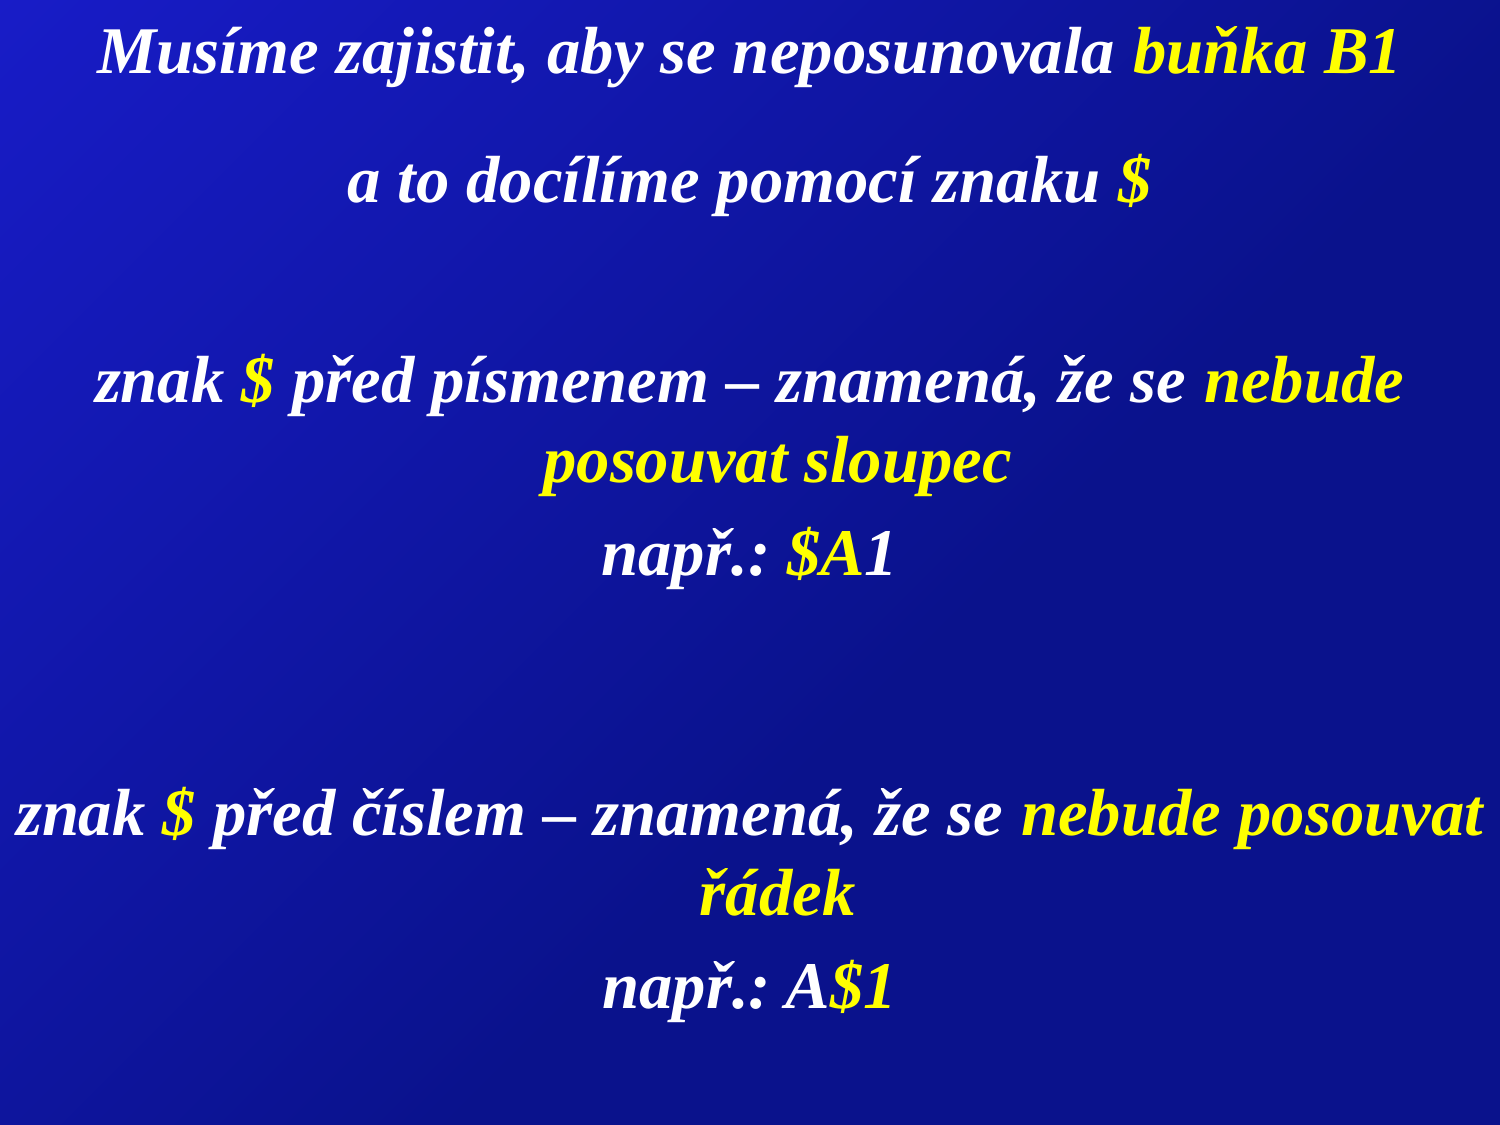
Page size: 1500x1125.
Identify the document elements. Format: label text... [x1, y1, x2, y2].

text_box znak $ před číslem – znamená, že se nebude posouvat řádek např.: A$1 [0, 761, 1500, 903]
text_box a to docílíme pomocí znaku $ [0, 128, 1500, 235]
text_box znak $ před písmenem – znamená, že se nebude posouvat sloupec např.: $A1 [0, 328, 1500, 622]
text_box Musíme zajistit, aby se neposunovala buňka B1 [0, 0, 1500, 106]
